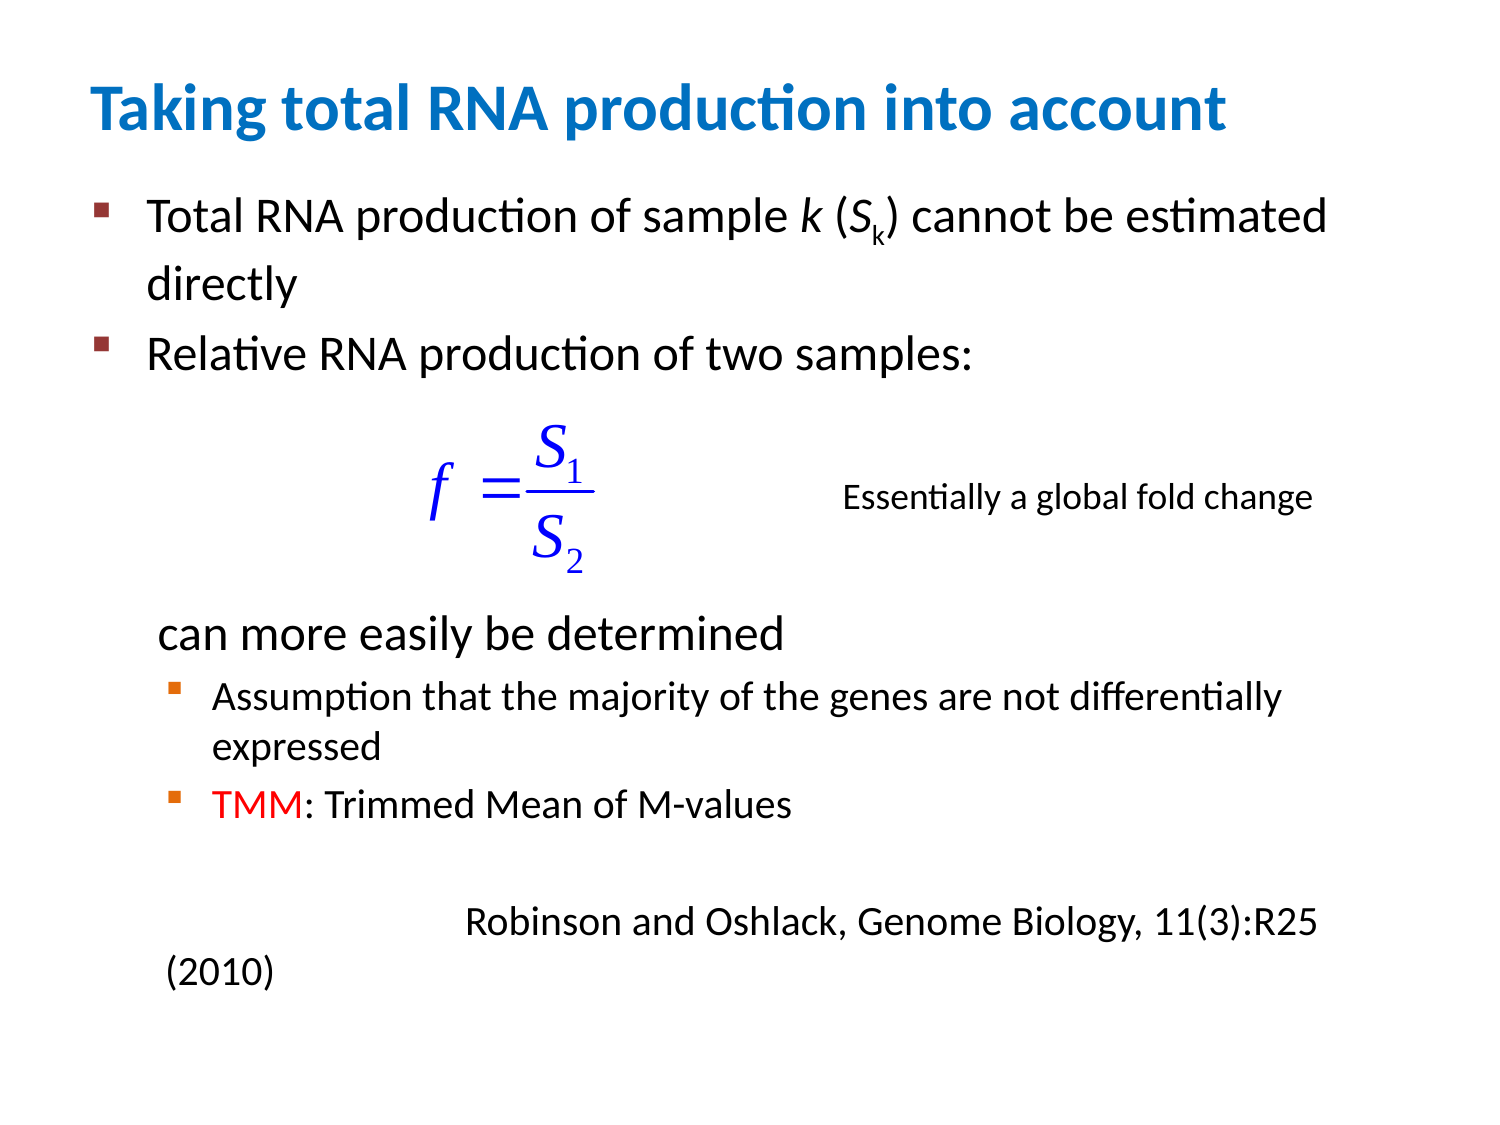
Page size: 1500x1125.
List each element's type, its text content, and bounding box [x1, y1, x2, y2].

text_box Essentially a global fold change [827, 464, 1329, 525]
title Taking total RNA production into account [74, 44, 1426, 163]
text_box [407, 406, 605, 588]
list Total RNA production of sample k (Sk) cannot be estimated directly Relative RNA production of two samples: can more easily be determined Assumption that the majority of the genes are not differentially expressed TMM: Trimmed Mean of M-values Robinson and Oshlack, Genome Biology, 11(3):R25 (2010) [74, 174, 1426, 601]
